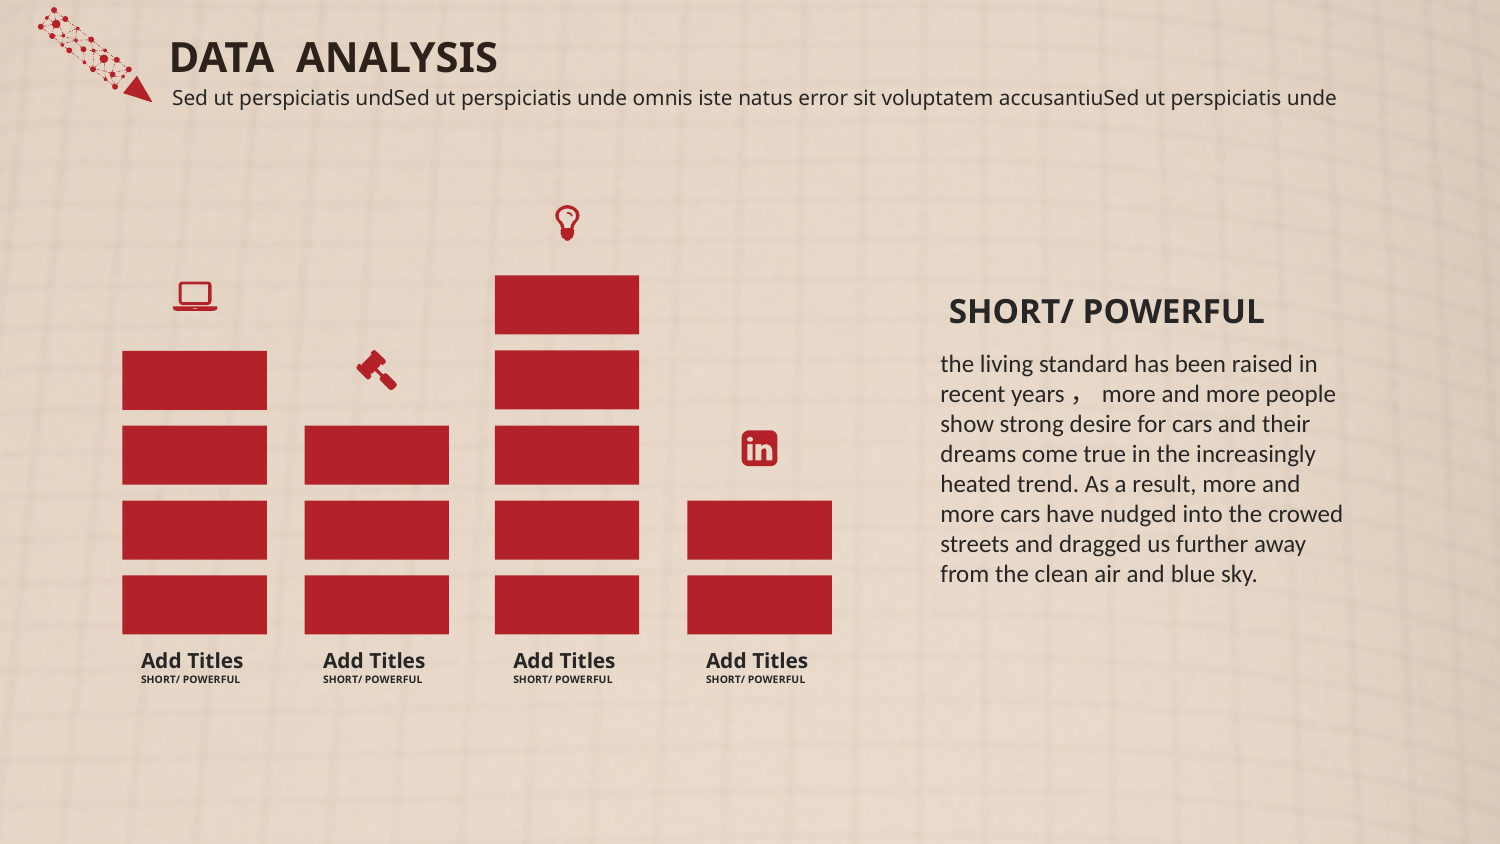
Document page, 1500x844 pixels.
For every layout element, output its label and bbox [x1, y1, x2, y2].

text_box [39, 4, 154, 108]
picture [0, 0, 1500, 844]
